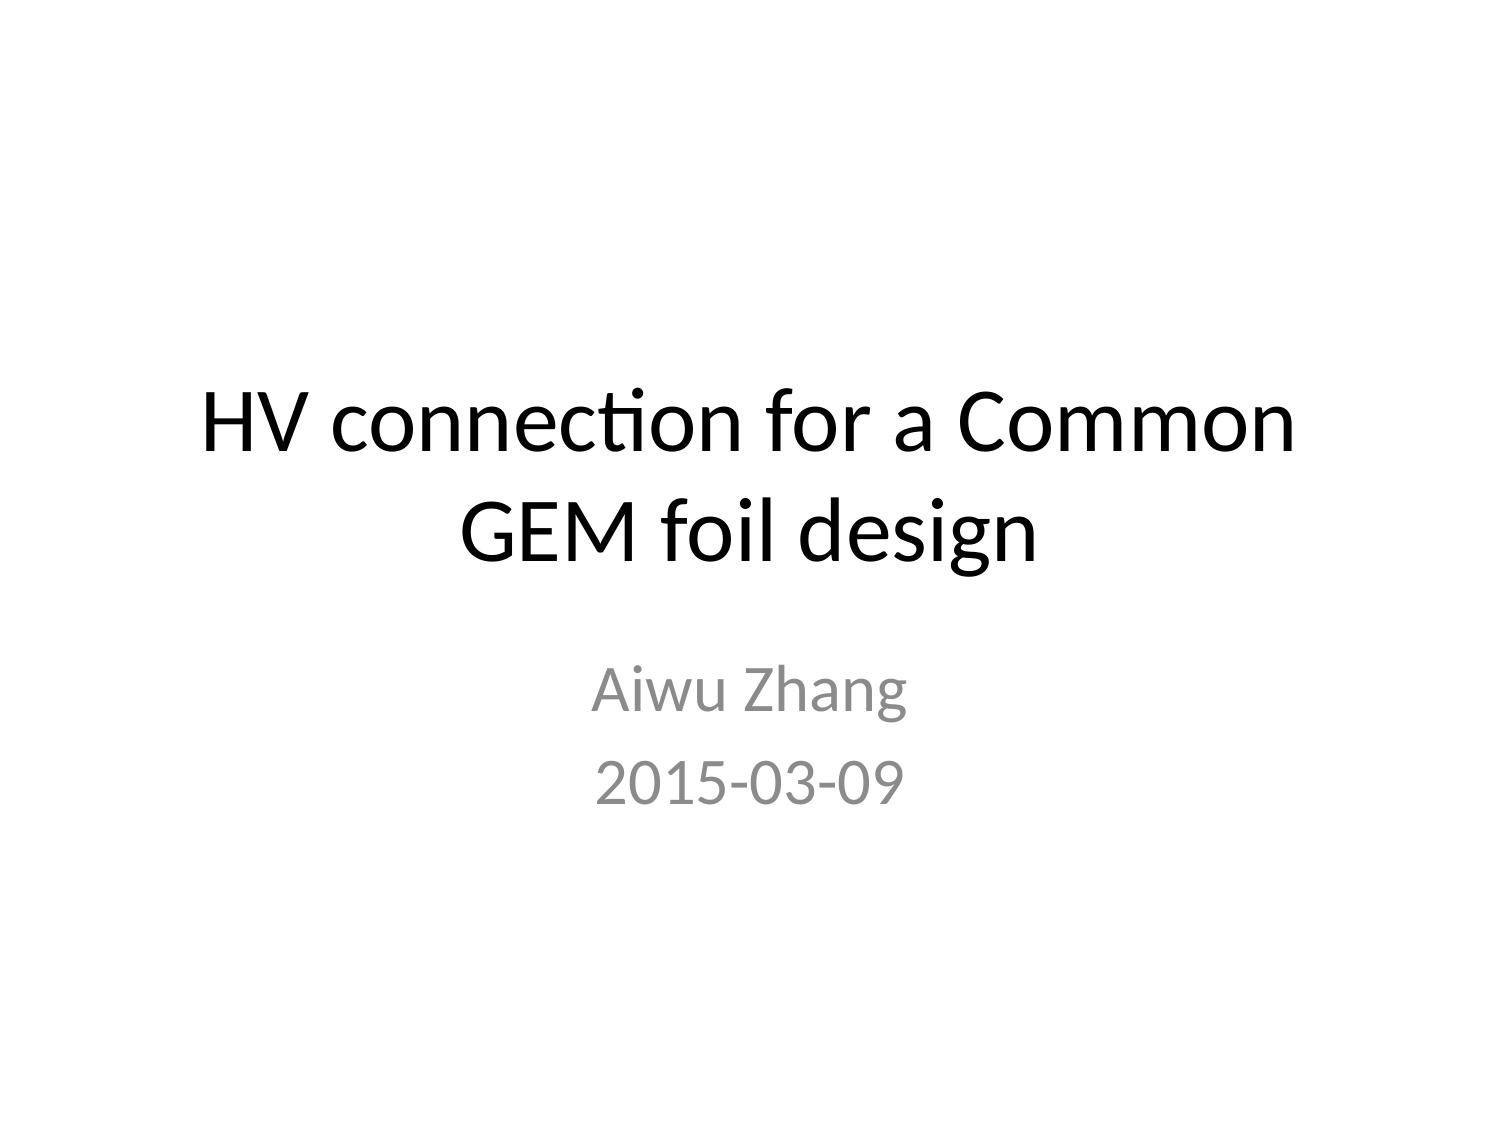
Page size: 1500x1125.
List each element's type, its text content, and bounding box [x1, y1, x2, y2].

subtitle Aiwu Zhang 2015-03-09 [225, 637, 1275, 925]
title HV connection for a Common GEM foil design [112, 349, 1388, 591]
